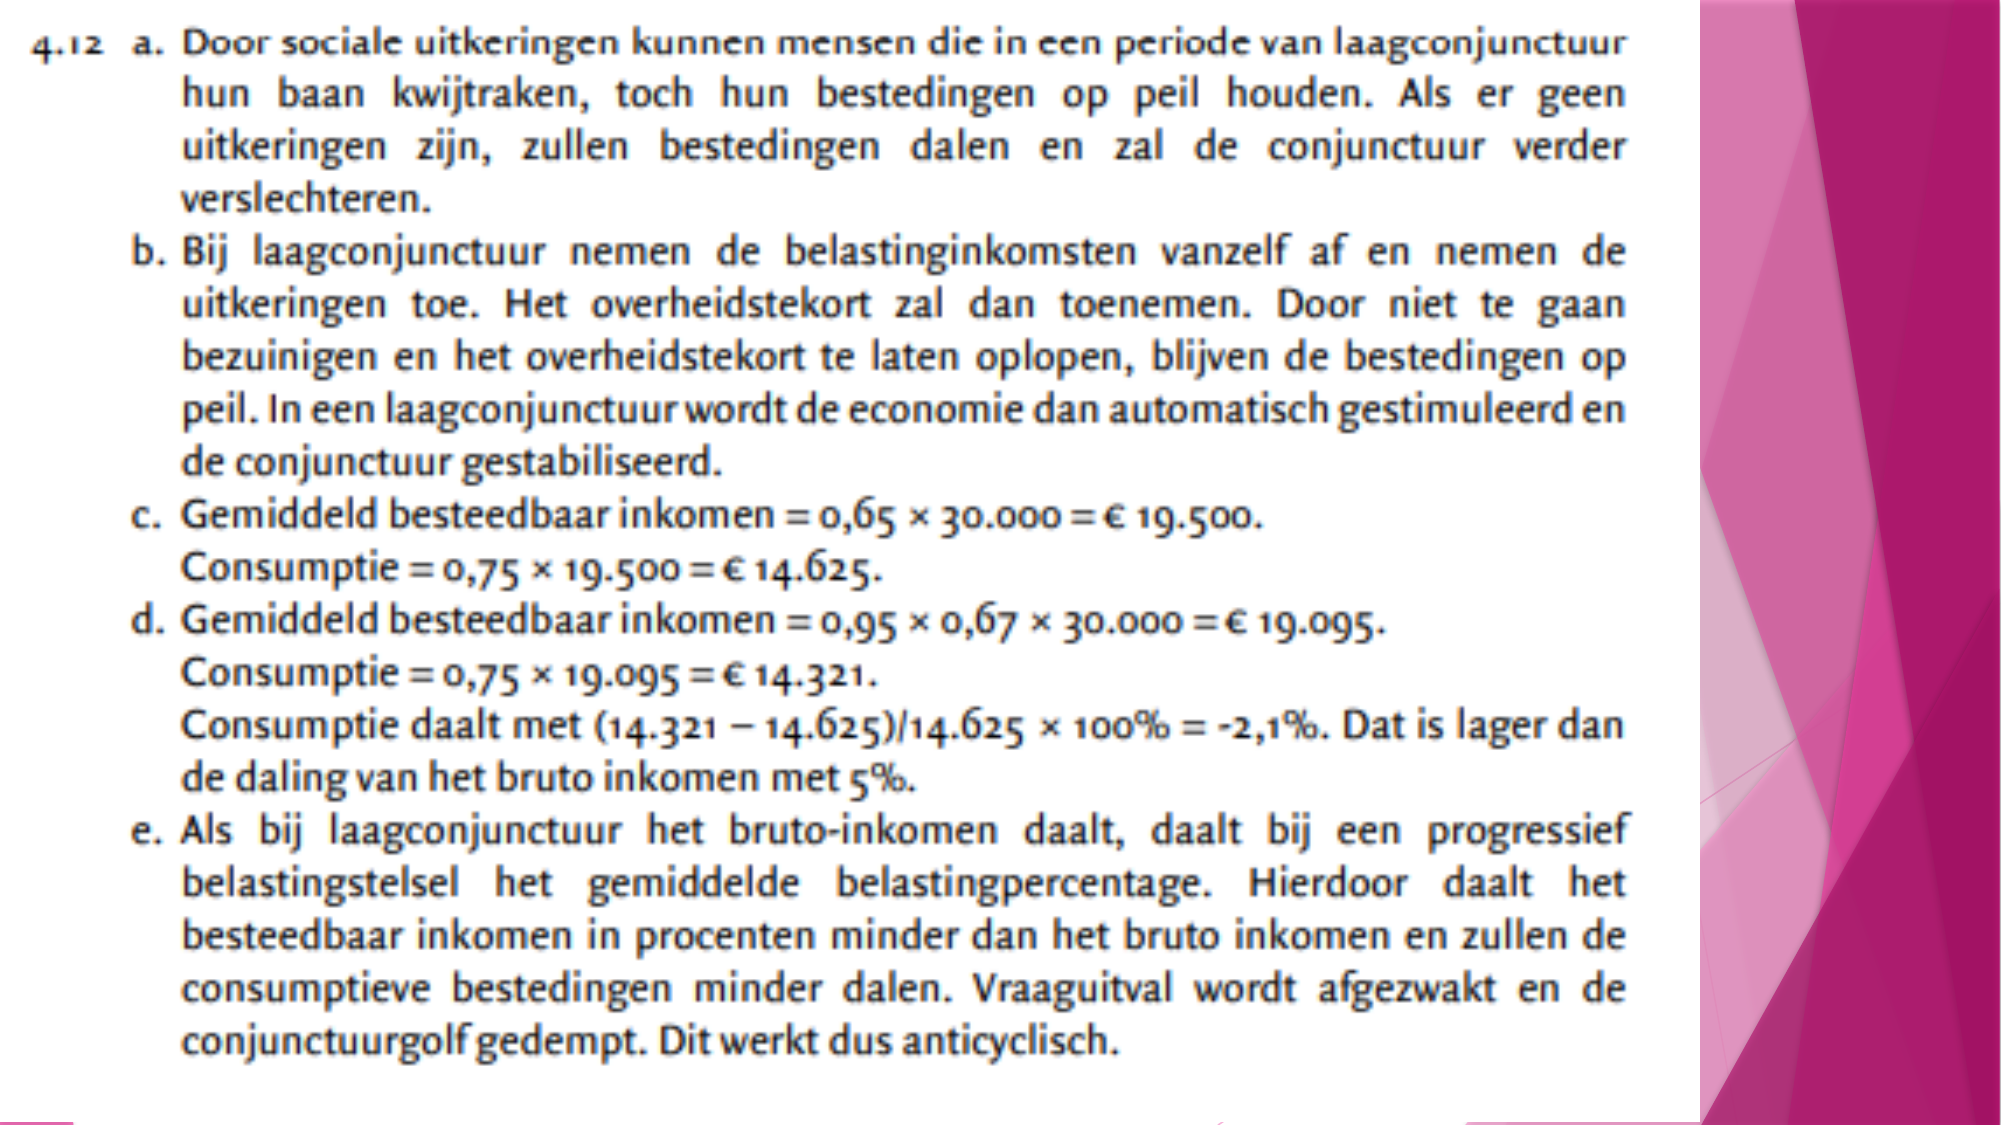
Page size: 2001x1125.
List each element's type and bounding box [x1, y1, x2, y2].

picture [0, 0, 1700, 1122]
